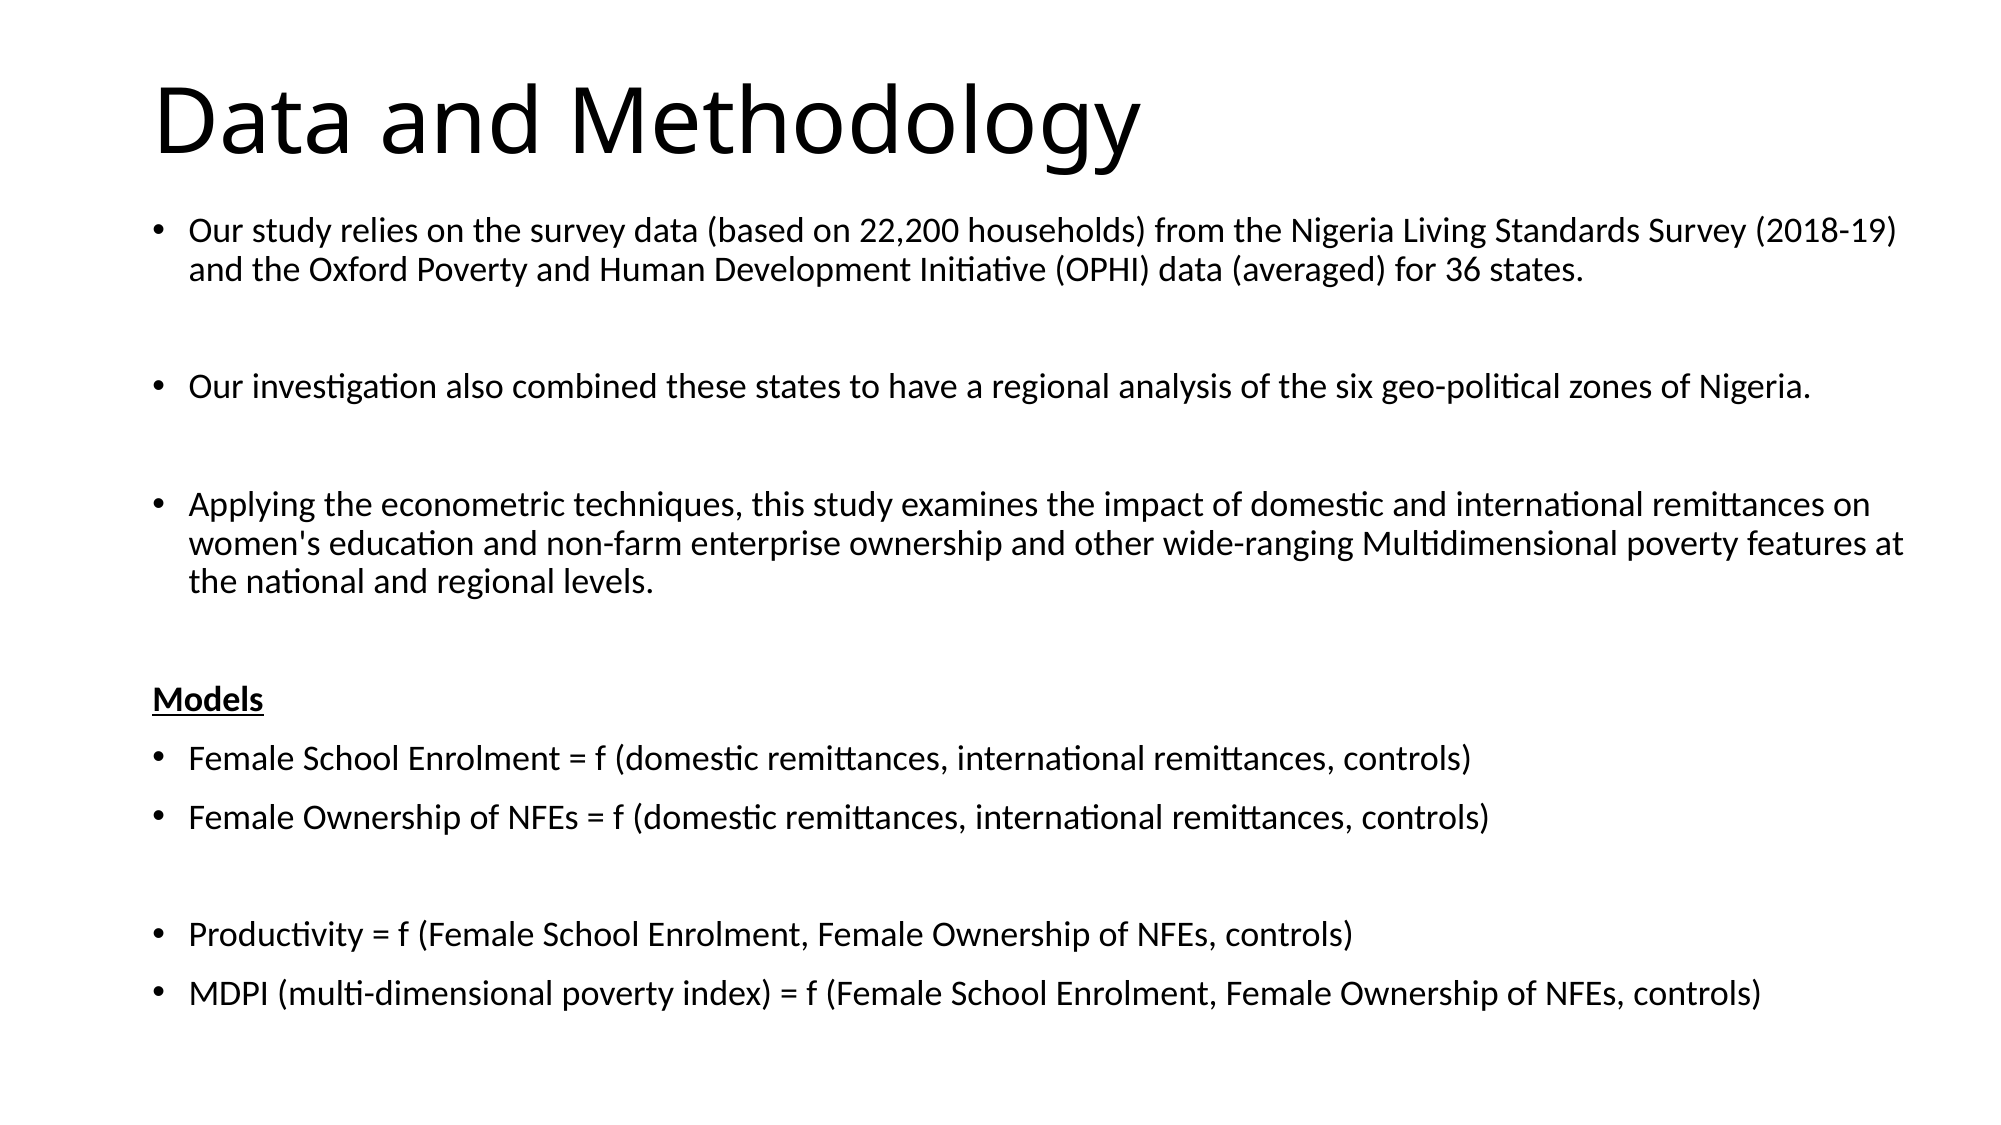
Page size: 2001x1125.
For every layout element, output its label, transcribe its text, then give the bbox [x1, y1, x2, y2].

title Data and Methodology [137, 59, 1863, 189]
list Our study relies on the survey data (based on 22,200 households) from the Nigeria Living Standards Survey (2018-19) and the Oxford Poverty and Human Development Initiative (OPHI) data (averaged) for 36 states. Our investigation also combined these states to have a regional analysis of the six geo-political zones of Nigeria. Applying the econometric techniques, this study examines the impact of domestic and international remittances on women's education and non-farm enterprise ownership and other wide-ranging Multidimensional poverty features at the national and regional levels. Models Female School Enrolment = f (domestic remittances, international remittances, controls) Female Ownership of NFEs = f (domestic remittances, international remittances, controls) Productivity = f (Female School Enrolment, Female Ownership of NFEs, controls) MDPI (multi-dimensional poverty index) = f (Female School Enrolment, Female Ownership of NFEs, controls) [137, 204, 1947, 1029]
